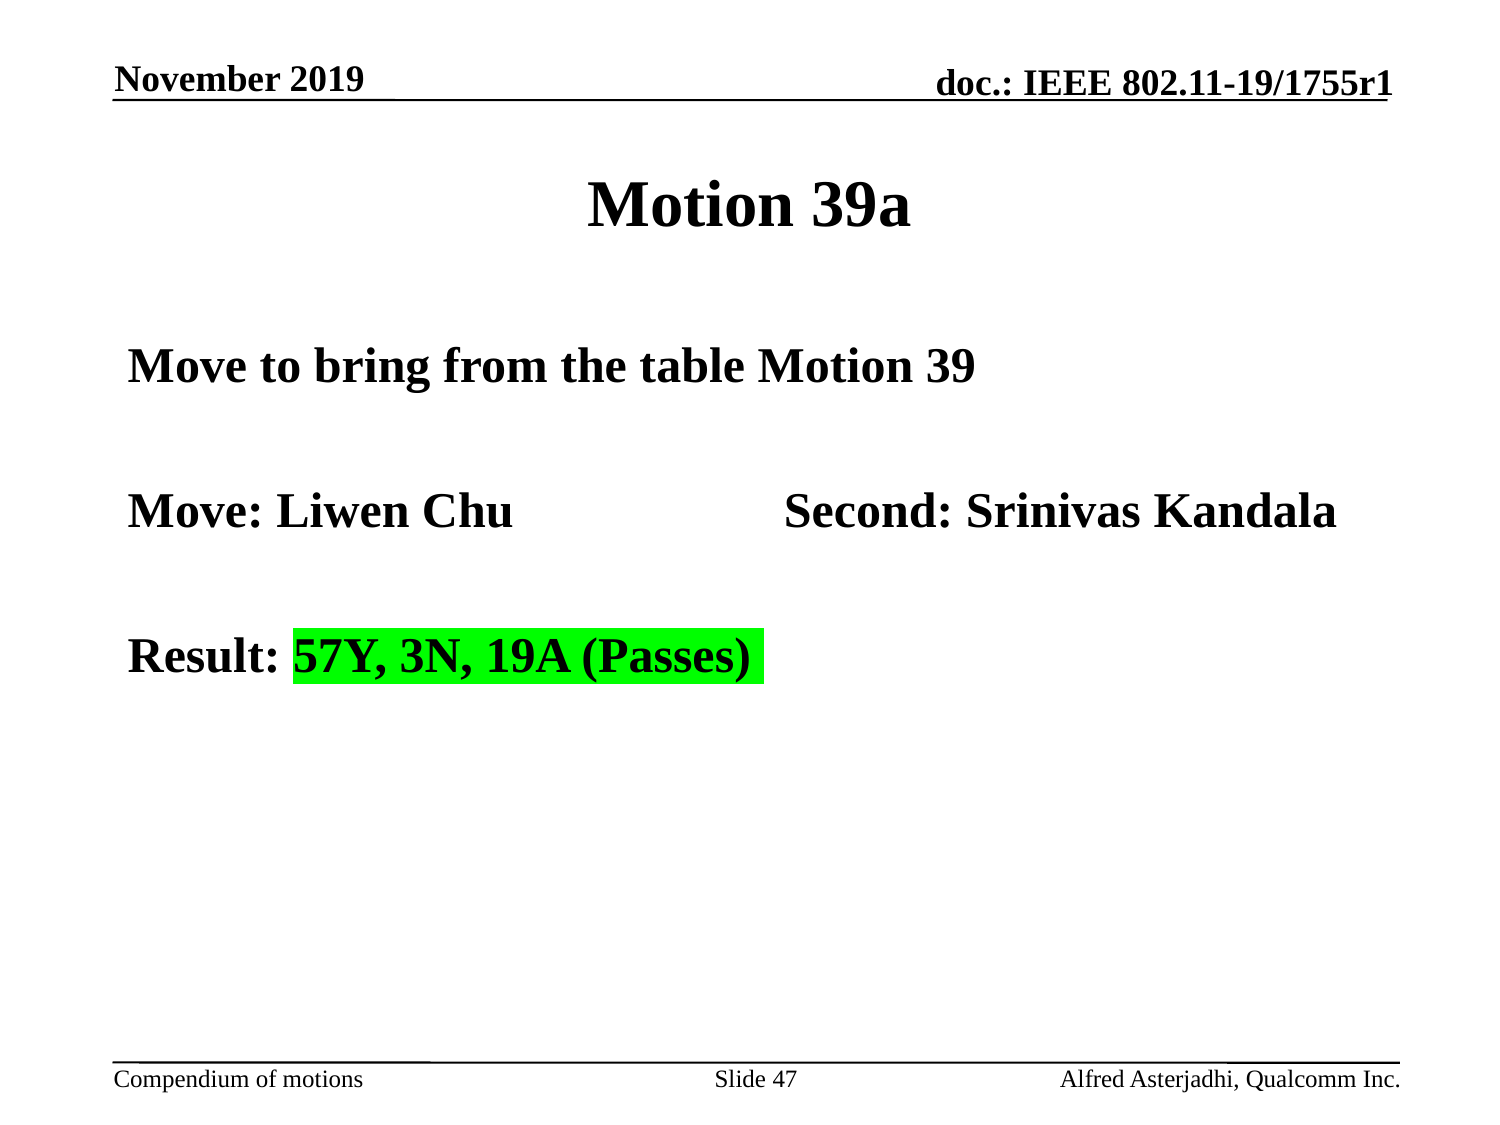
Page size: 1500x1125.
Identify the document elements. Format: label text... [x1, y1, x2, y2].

list Move to bring from the table Motion 39 Move: Liwen Chu Second: Srinivas Kandala Result: 57Y, 3N, 19A (Passes) [112, 324, 1388, 1000]
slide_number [114, 54, 423, 100]
title Motion 39a [112, 112, 1388, 288]
slide_number Slide 47 [712, 1061, 800, 1123]
footer Alfred Asterjadhi, Qualcomm Inc. [878, 1061, 1402, 1093]
